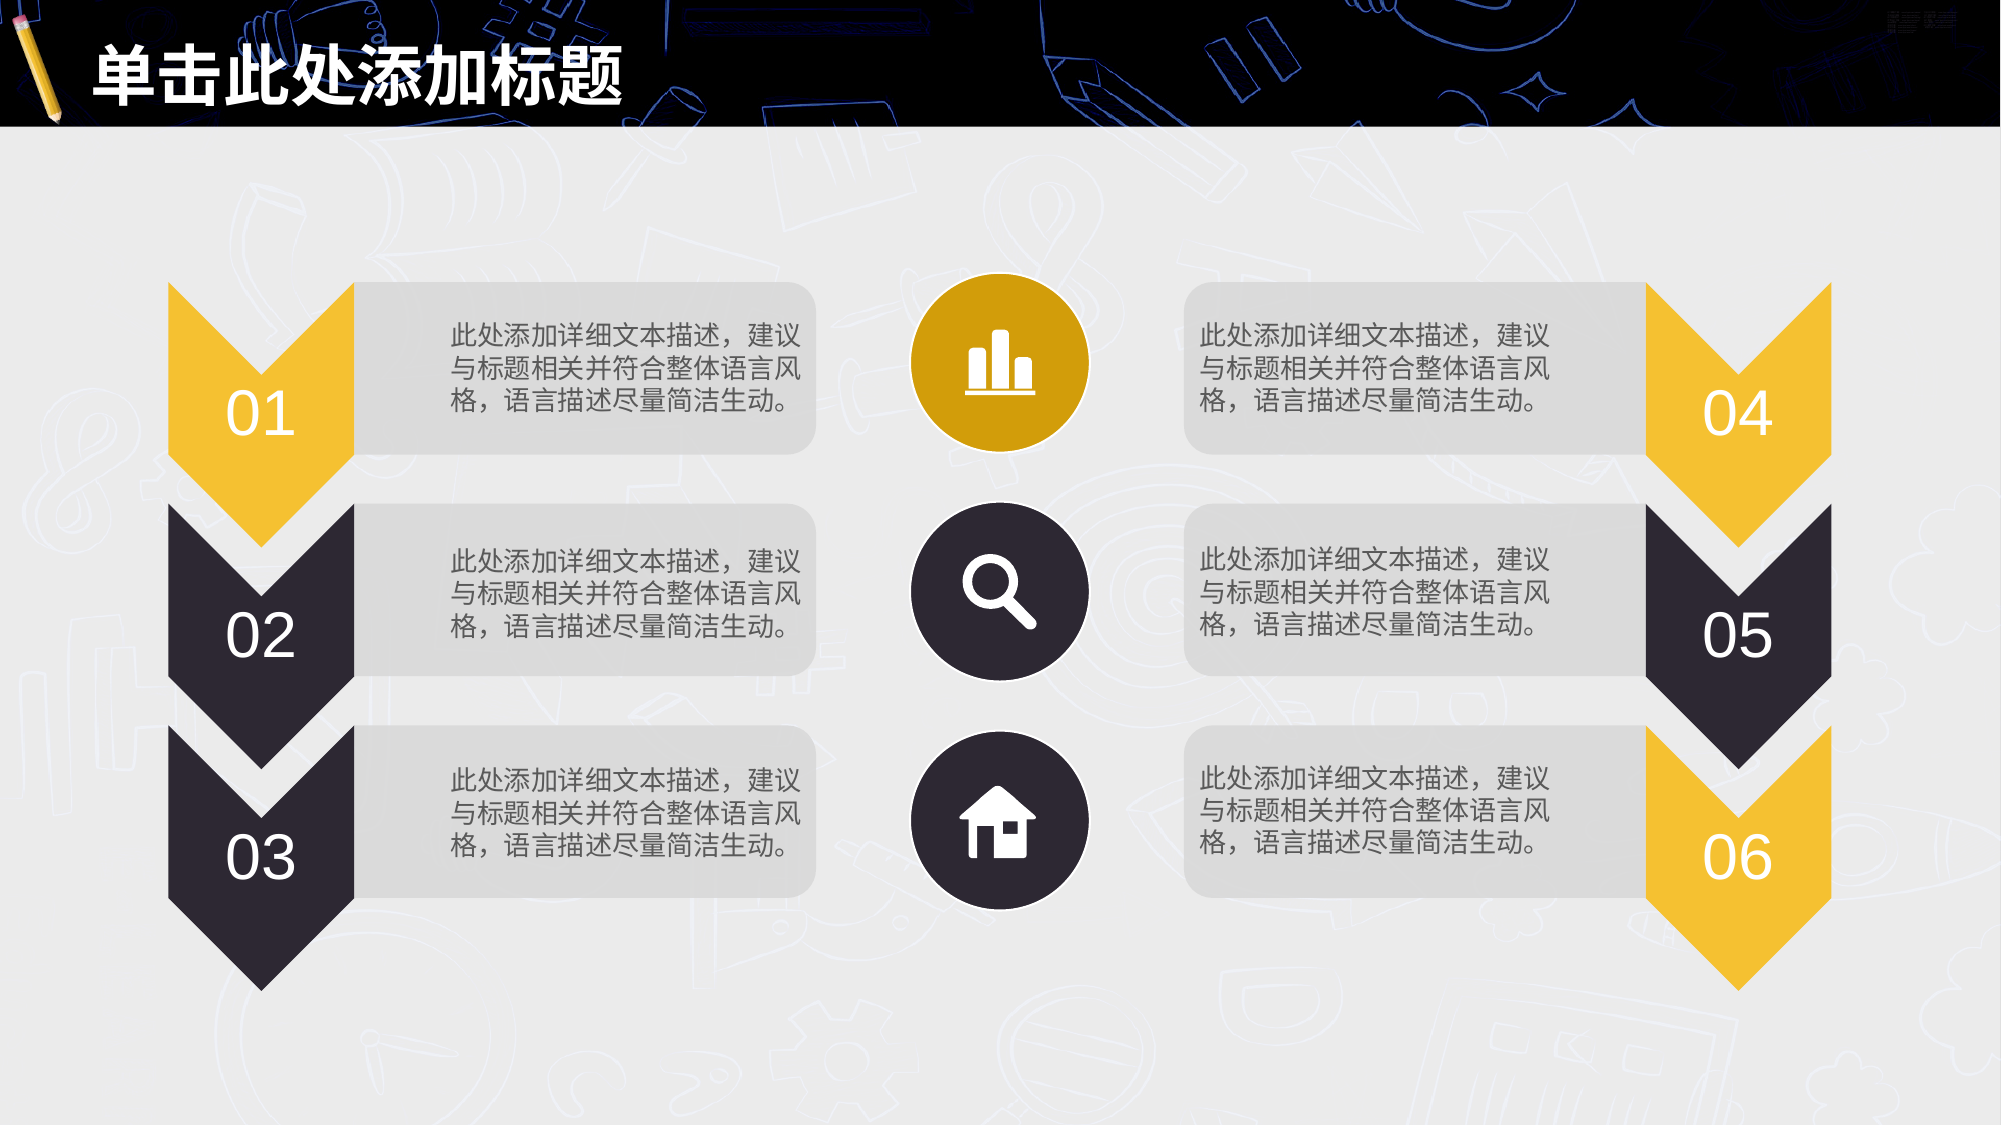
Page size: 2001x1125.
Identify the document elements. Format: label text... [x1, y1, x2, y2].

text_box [965, 329, 1036, 396]
text_box [908, 500, 1091, 683]
text_box [908, 729, 1091, 912]
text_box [1183, 725, 1832, 991]
text_box [908, 271, 1091, 454]
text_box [168, 503, 816, 725]
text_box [1183, 503, 1832, 725]
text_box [168, 725, 816, 991]
picture [0, 0, 2001, 1125]
text_box [959, 785, 1036, 859]
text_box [1183, 282, 1832, 503]
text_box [168, 282, 816, 503]
text_box [962, 553, 1037, 630]
title 单击此处添加标题 [75, 32, 1800, 127]
